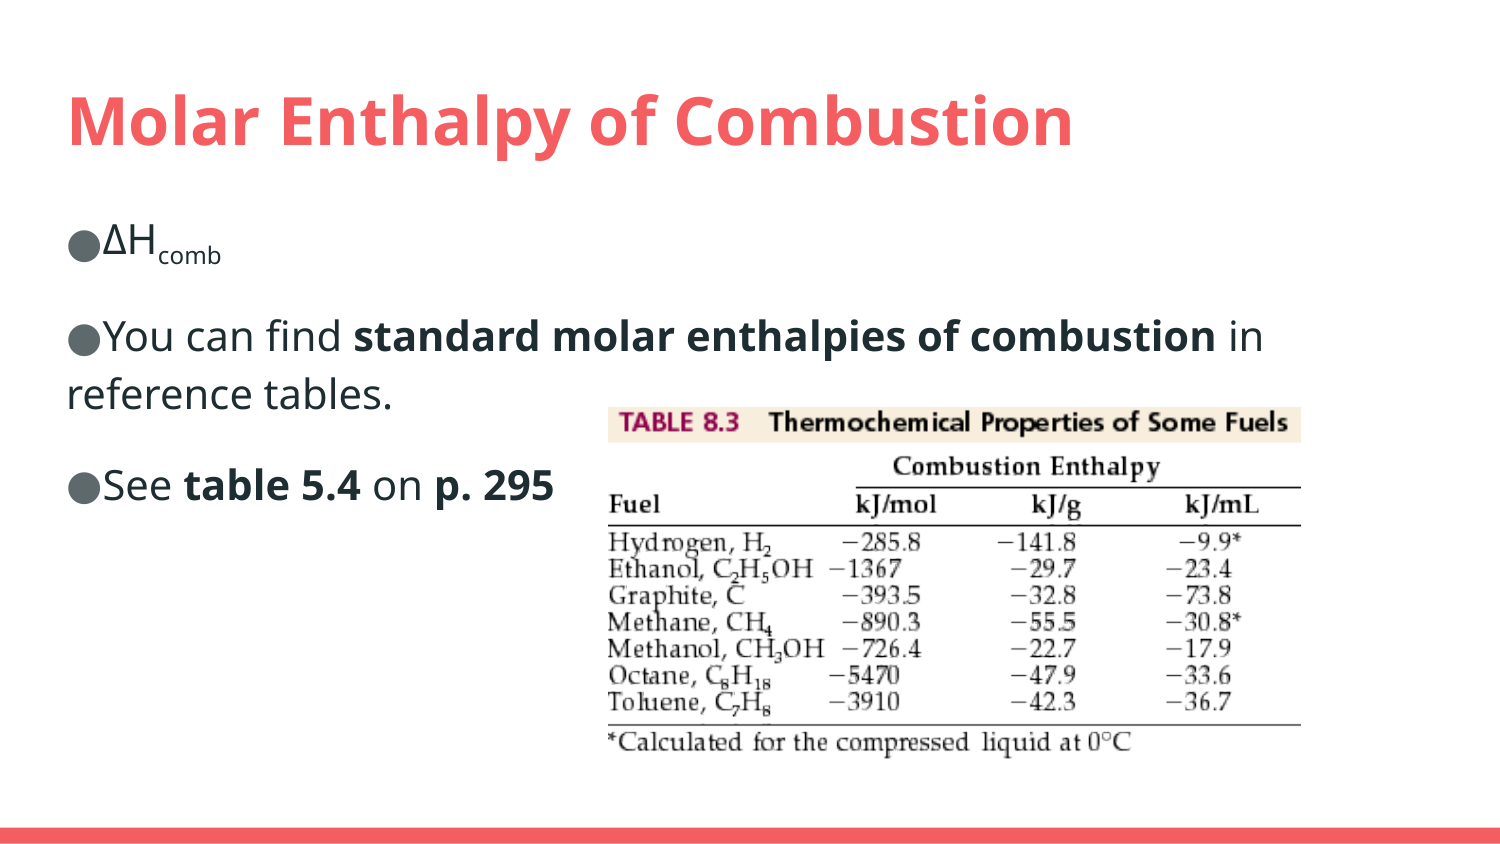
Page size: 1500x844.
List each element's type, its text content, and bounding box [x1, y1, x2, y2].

list ΔHcomb You can find standard molar enthalpies of combustion in reference tables. See table 5.4 on p. 295 [51, 189, 1474, 750]
title Molar Enthalpy of Combustion [51, 64, 1449, 167]
picture [608, 407, 1302, 772]
